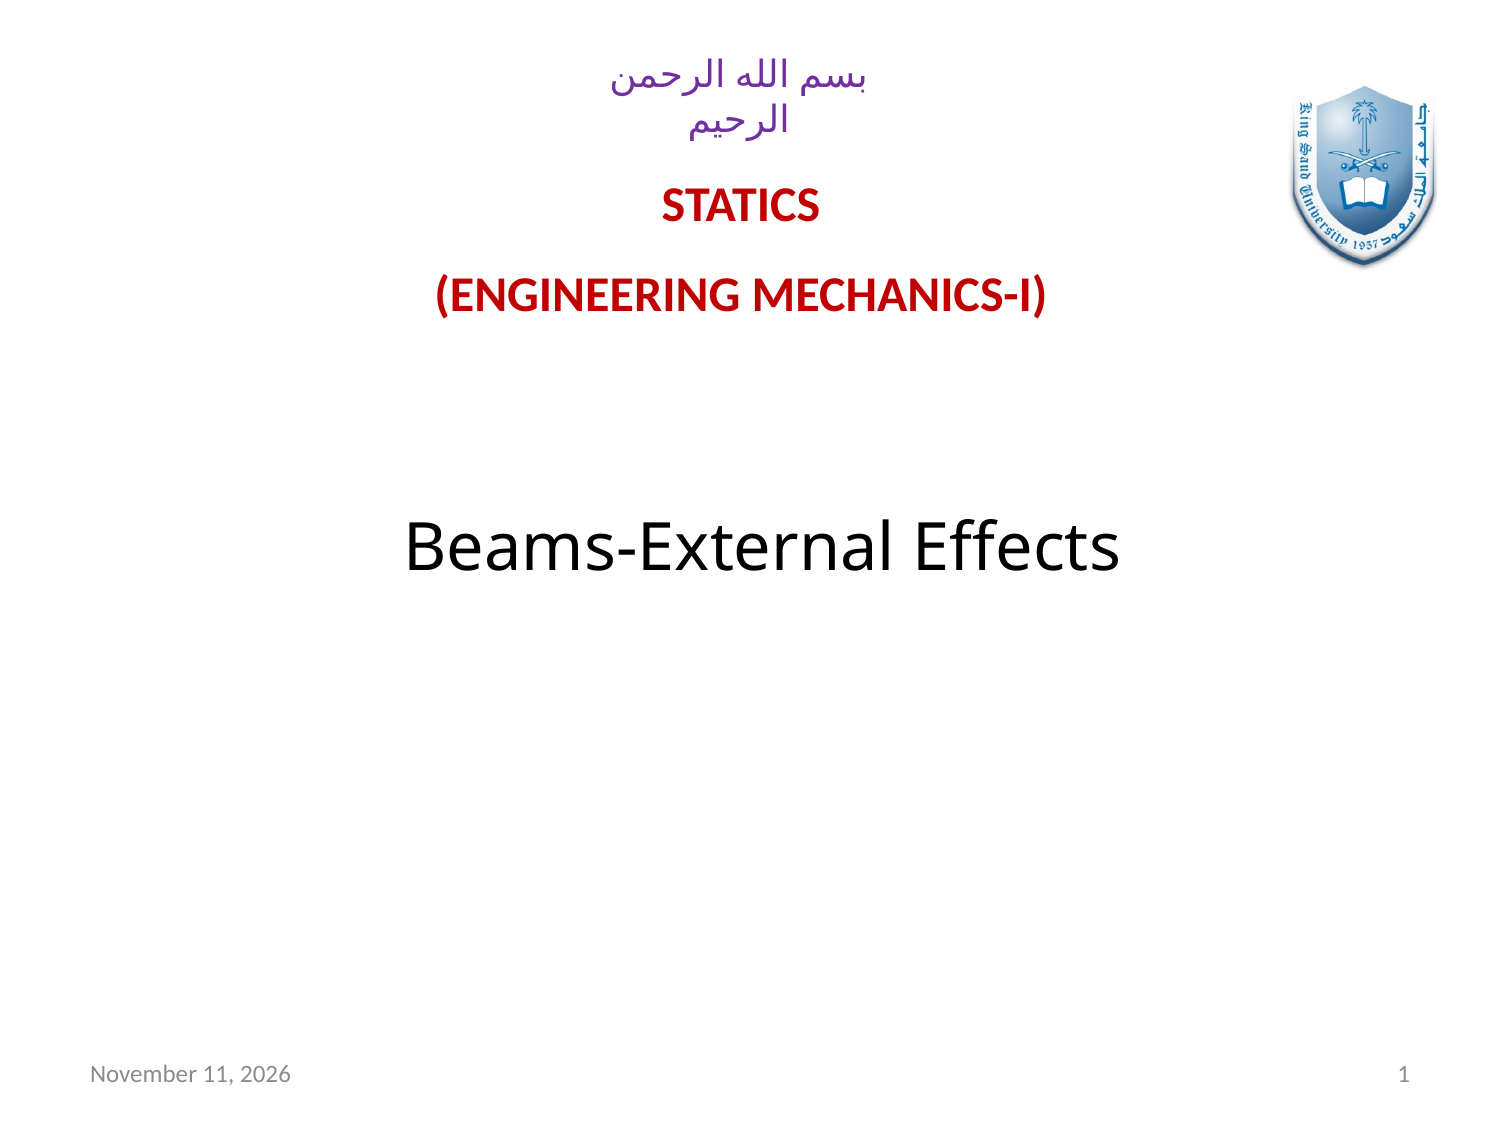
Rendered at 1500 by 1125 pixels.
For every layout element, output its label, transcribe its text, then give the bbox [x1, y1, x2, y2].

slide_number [75, 1042, 425, 1103]
slide_number 1 [1074, 1042, 1425, 1103]
subtitle Beams-External Effects [50, 437, 1475, 675]
picture [1287, 74, 1438, 273]
title STATICS (ENGINEERING MECHANICS-I) [225, 137, 1258, 325]
text_box بسم الله الرحمن الرحيم [561, 42, 917, 148]
